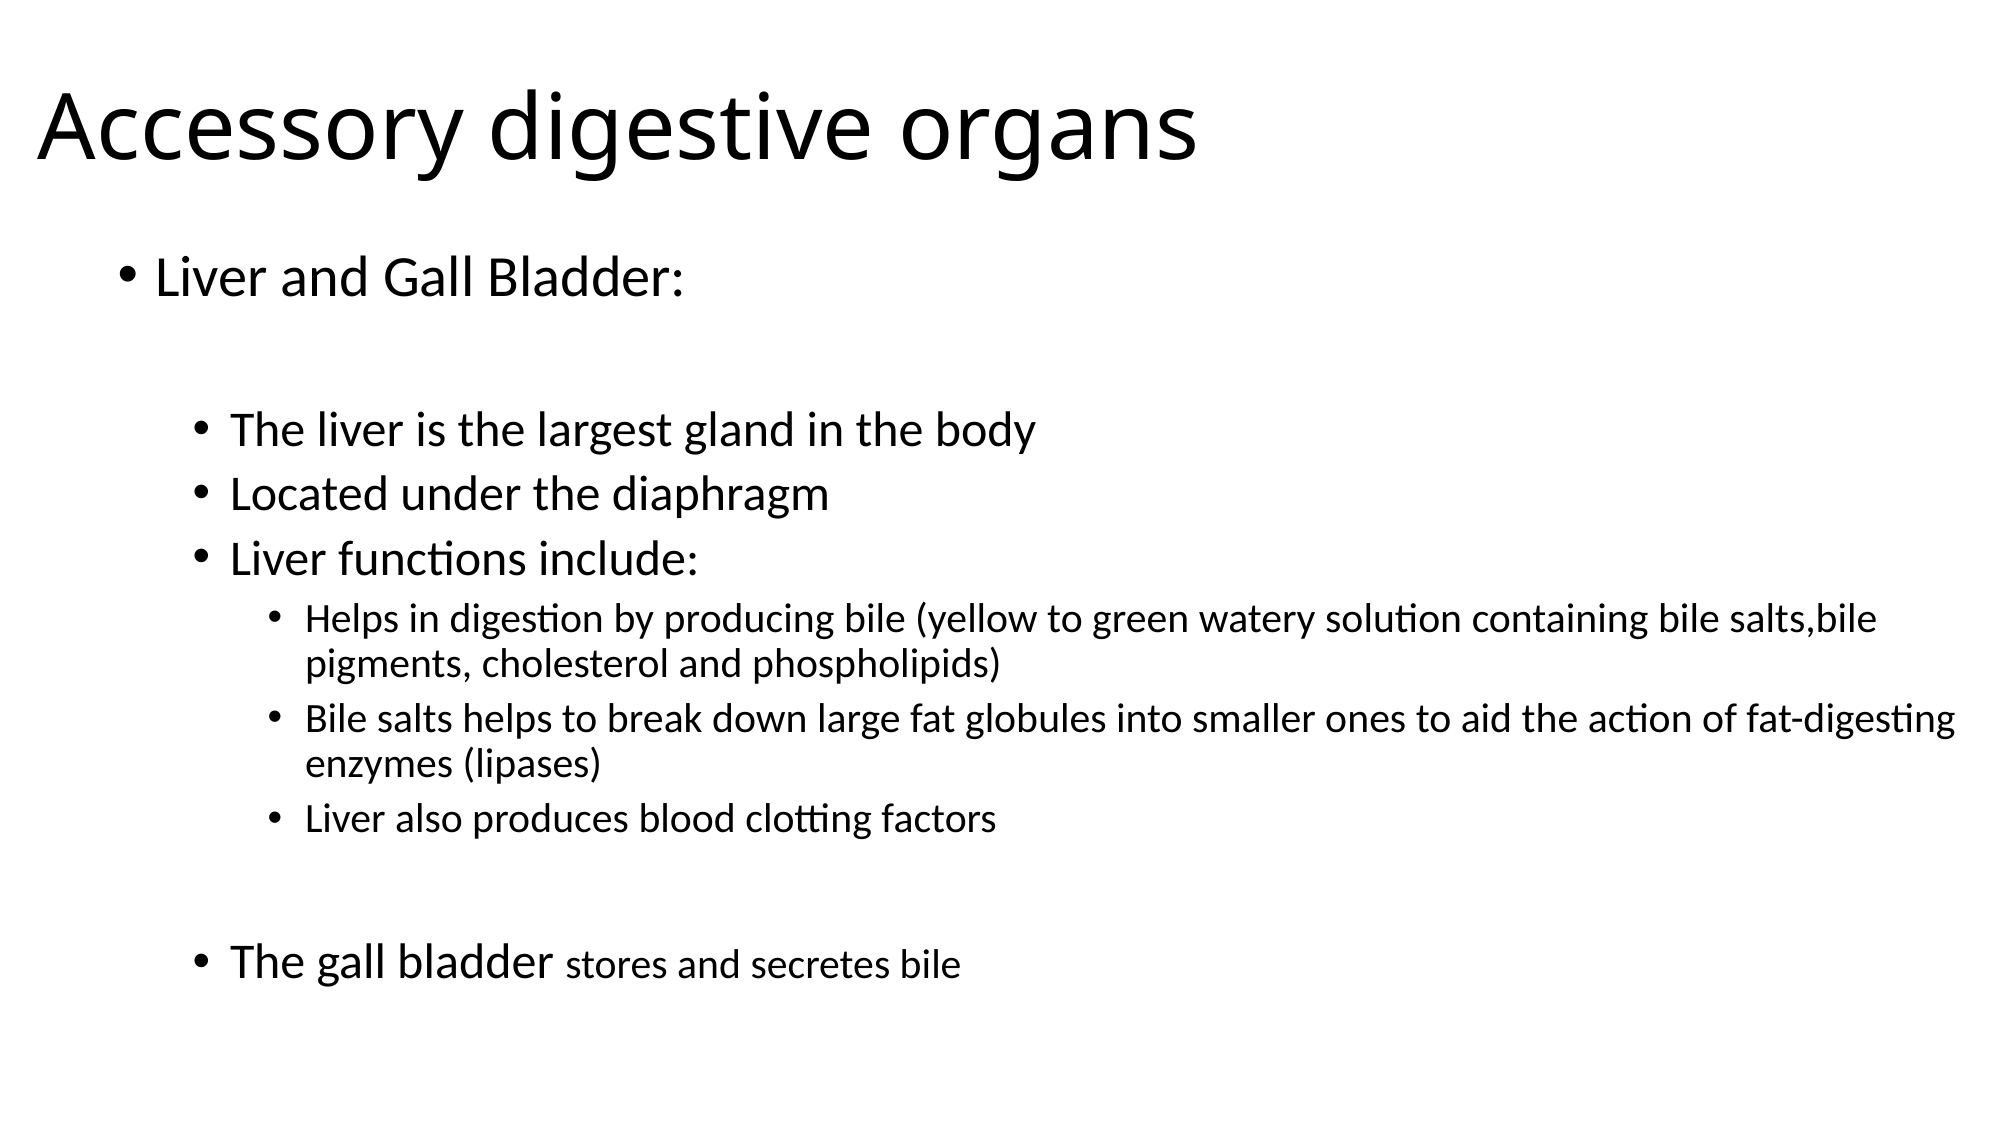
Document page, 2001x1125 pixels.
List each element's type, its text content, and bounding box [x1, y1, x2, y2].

title Accessory digestive organs [22, 20, 1748, 239]
list Liver and Gall Bladder: The liver is the largest gland in the body Located under the diaphragm Liver functions include: Helps in digestion by producing bile (yellow to green watery solution containing bile salts,bile pigments, cholesterol and phospholipids) Bile salts helps to break down large fat globules into smaller ones to aid the action of fat-digesting enzymes (lipases) Liver also produces blood clotting factors The gall bladder stores and secretes bile [102, 238, 1982, 1125]
